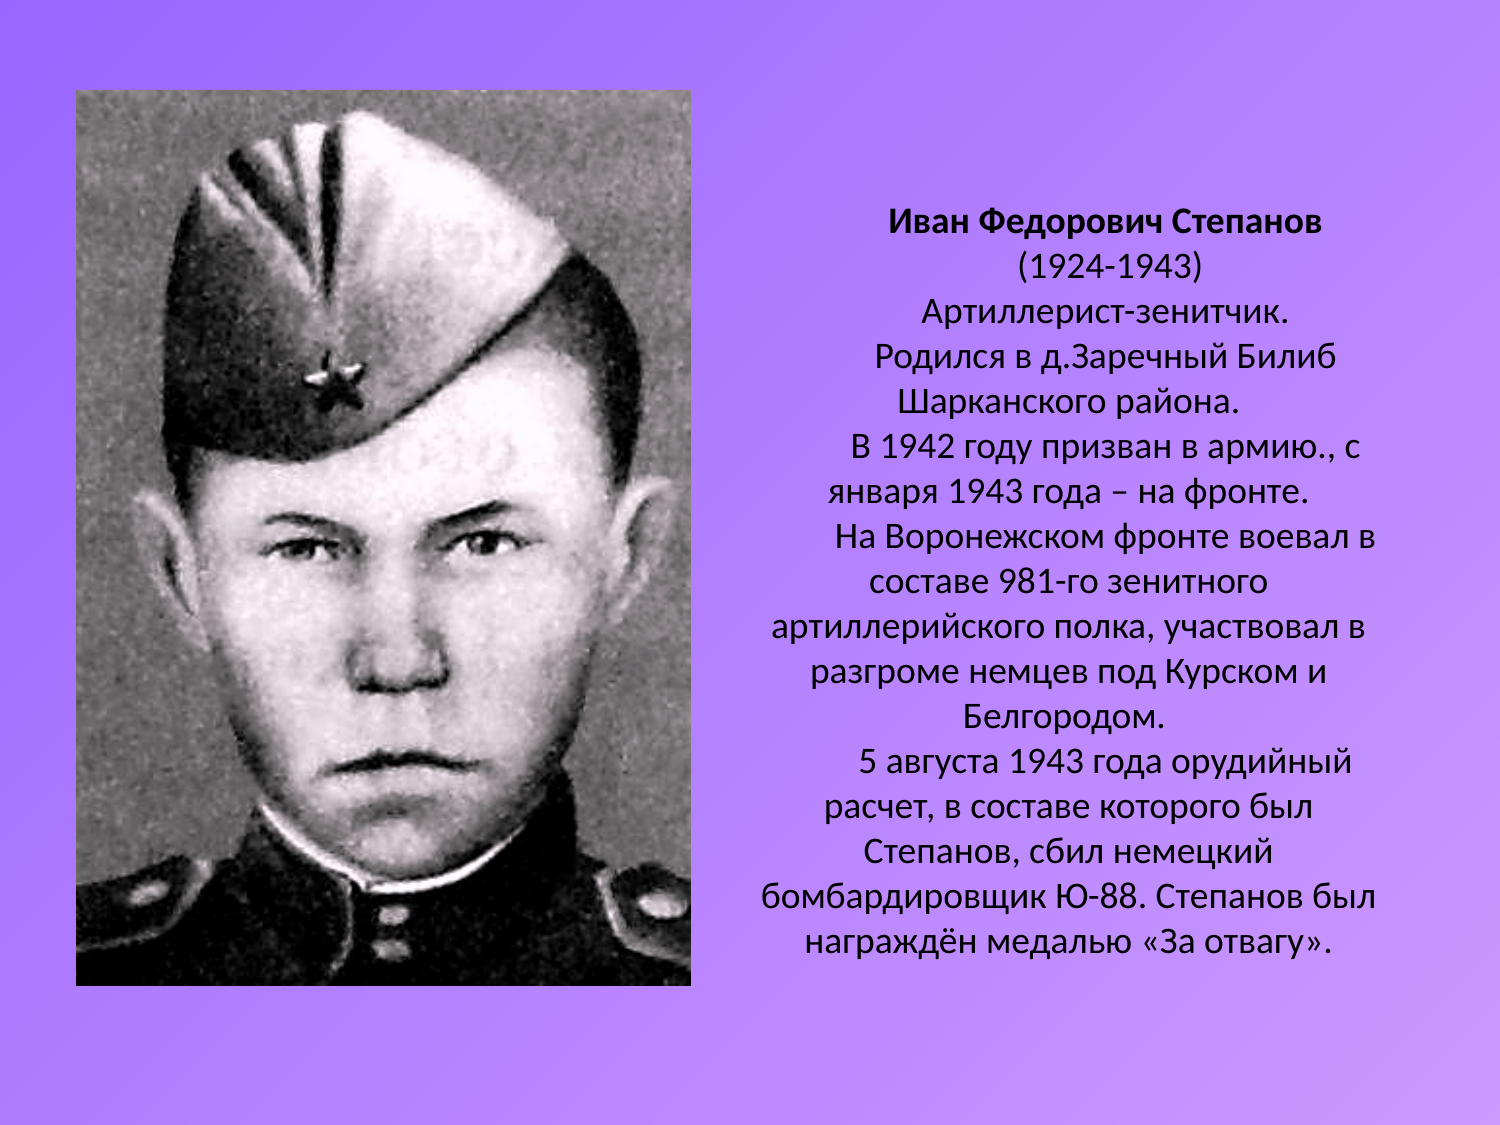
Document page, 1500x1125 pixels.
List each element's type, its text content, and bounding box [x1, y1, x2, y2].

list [76, 89, 692, 986]
text_box Иван Федорович Степанов (1924-1943) Артиллерист-зенитчик. Родился в д.Заречный Билиб Шарканского района. В 1942 году призван в армию., с января 1943 года – на фронте. На Воронежском фронте воевал в составе 981-го зенитного артиллерийского полка, участвовал в разгроме немцев под Курском и Белгородом. 5 августа 1943 года орудийный расчет, в составе которого был Степанов, сбил немецкий бомбардировщик Ю-88. Степанов был награждён медалью «За отвагу». [726, 188, 1412, 969]
